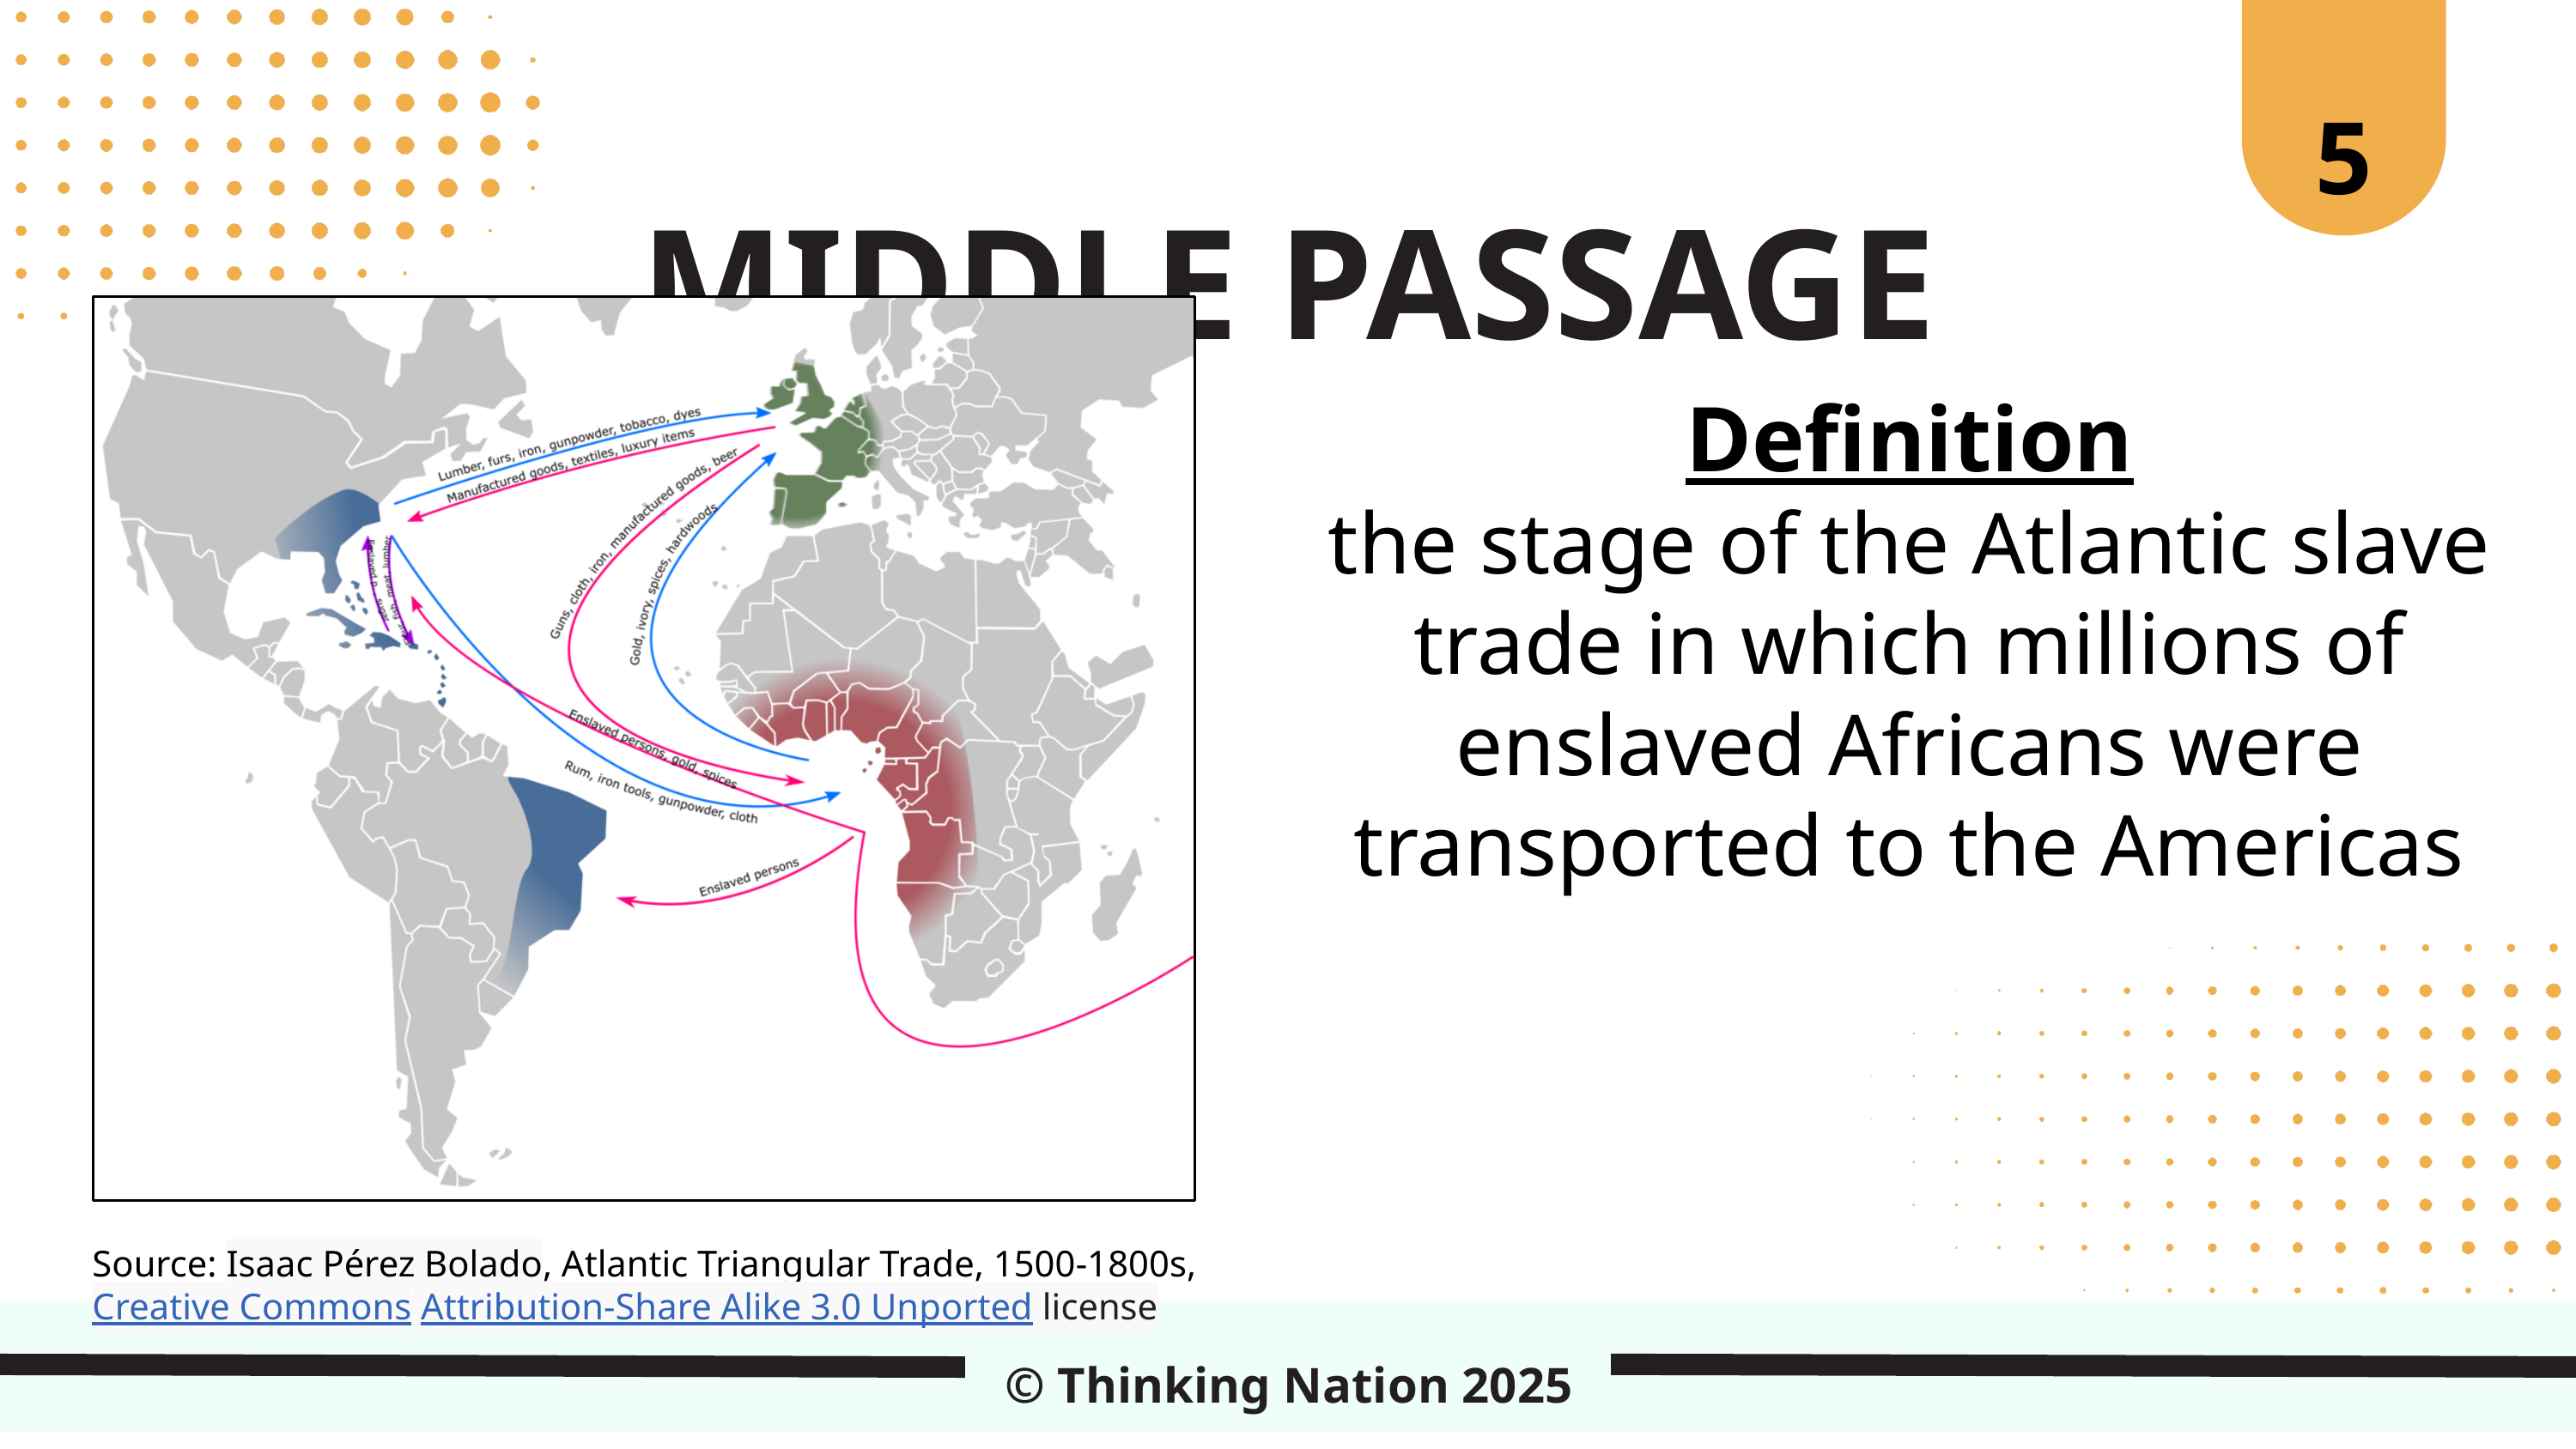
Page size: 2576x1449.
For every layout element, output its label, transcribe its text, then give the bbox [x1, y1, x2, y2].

text_box [1828, 943, 2576, 1294]
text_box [2233, 0, 2455, 236]
text_box Definition the stage of the Atlantic slave trade in which millions of enslaved Africans were transported to the Americas [1322, 382, 2497, 894]
picture [94, 297, 1194, 1200]
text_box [0, 1299, 2576, 1433]
text_box MIDDLE PASSAGE [540, 114, 2154, 371]
text_box [0, 0, 540, 319]
text_box Source: Isaac Pérez Bolado, Atlantic Triangular Trade, 1500-1800s, Creative Commons Attribution-Share Alike 3.0 Unported license [79, 1228, 1267, 1299]
